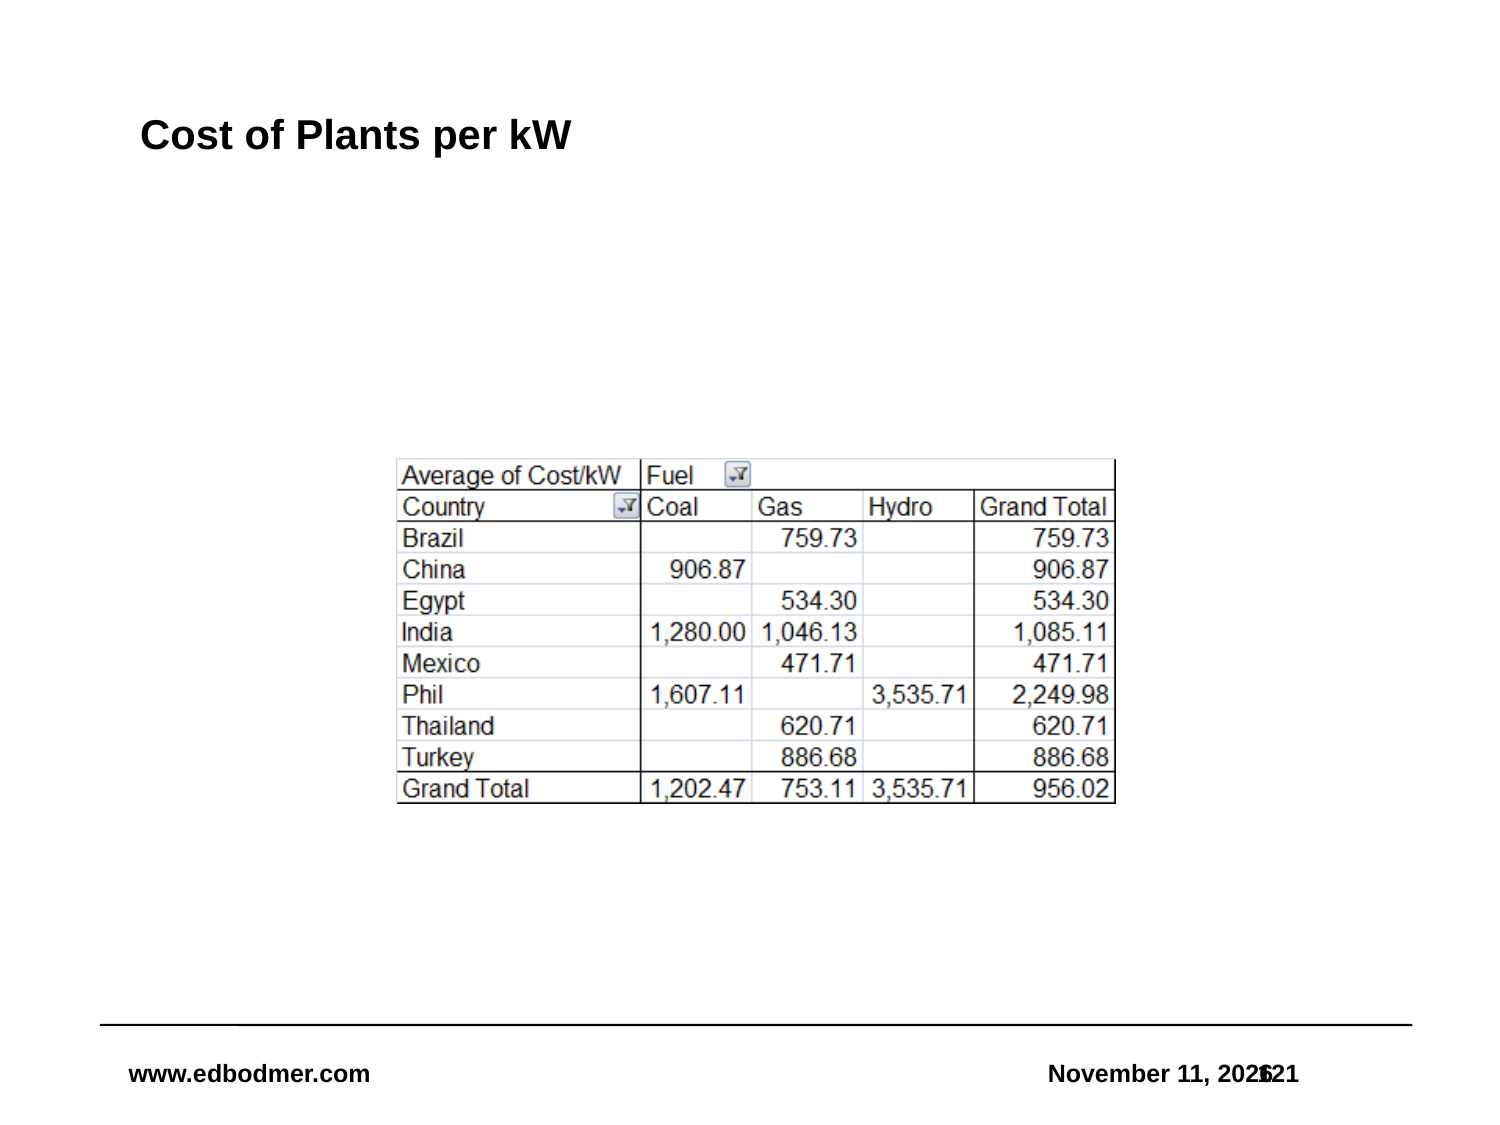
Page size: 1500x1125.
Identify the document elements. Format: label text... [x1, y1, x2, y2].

title Cost of Plants per kW [124, 99, 1288, 226]
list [396, 458, 1116, 805]
